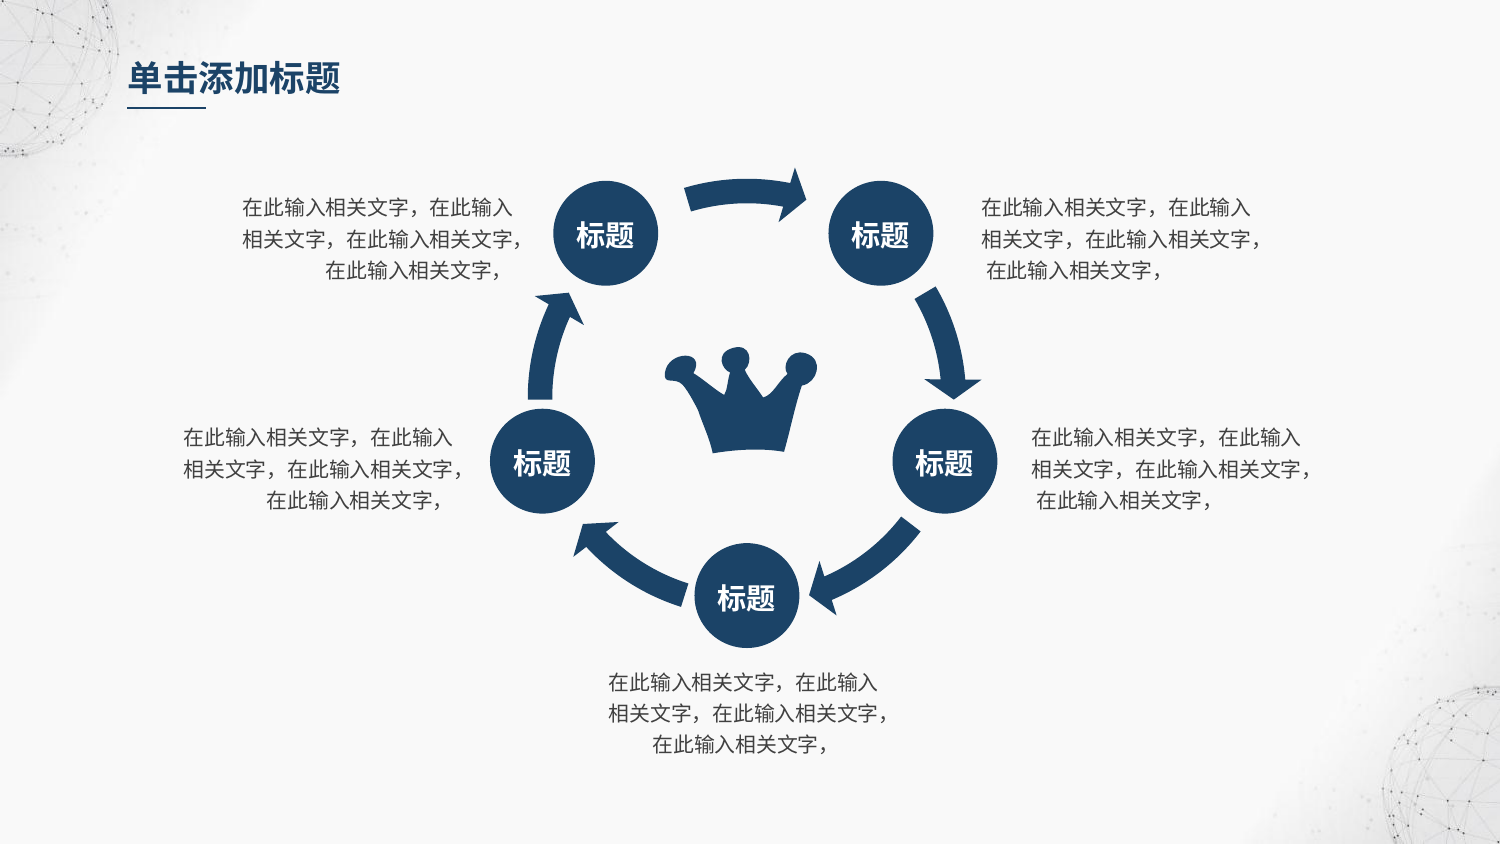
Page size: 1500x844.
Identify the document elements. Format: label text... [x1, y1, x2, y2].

text_box 单击添加标题 [116, 50, 488, 105]
text_box [683, 167, 807, 223]
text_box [892, 408, 998, 514]
text_box 在此输入相关文字，在此输入相关文字，在此输入相关文字， 在此输入相关文字， [217, 183, 524, 289]
text_box [664, 347, 817, 454]
text_box 在此输入相关文字，在此输入相关文字，在此输入相关文字， 在此输入相关文字， [158, 413, 465, 518]
picture [0, 0, 1500, 844]
text_box 在此输入相关文字，在此输入相关文字，在此输入相关文字， 在此输入相关文字， [970, 183, 1277, 289]
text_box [489, 408, 595, 514]
text_box [914, 286, 982, 400]
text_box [828, 180, 934, 286]
text_box [809, 516, 921, 616]
text_box 在此输入相关文字，在此输入相关文字，在此输入相关文字， 在此输入相关文字， [590, 657, 897, 763]
text_box [573, 521, 689, 607]
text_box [553, 180, 659, 286]
text_box [527, 292, 584, 400]
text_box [694, 543, 800, 648]
text_box 在此输入相关文字，在此输入相关文字，在此输入相关文字， 在此输入相关文字， [1020, 413, 1327, 518]
